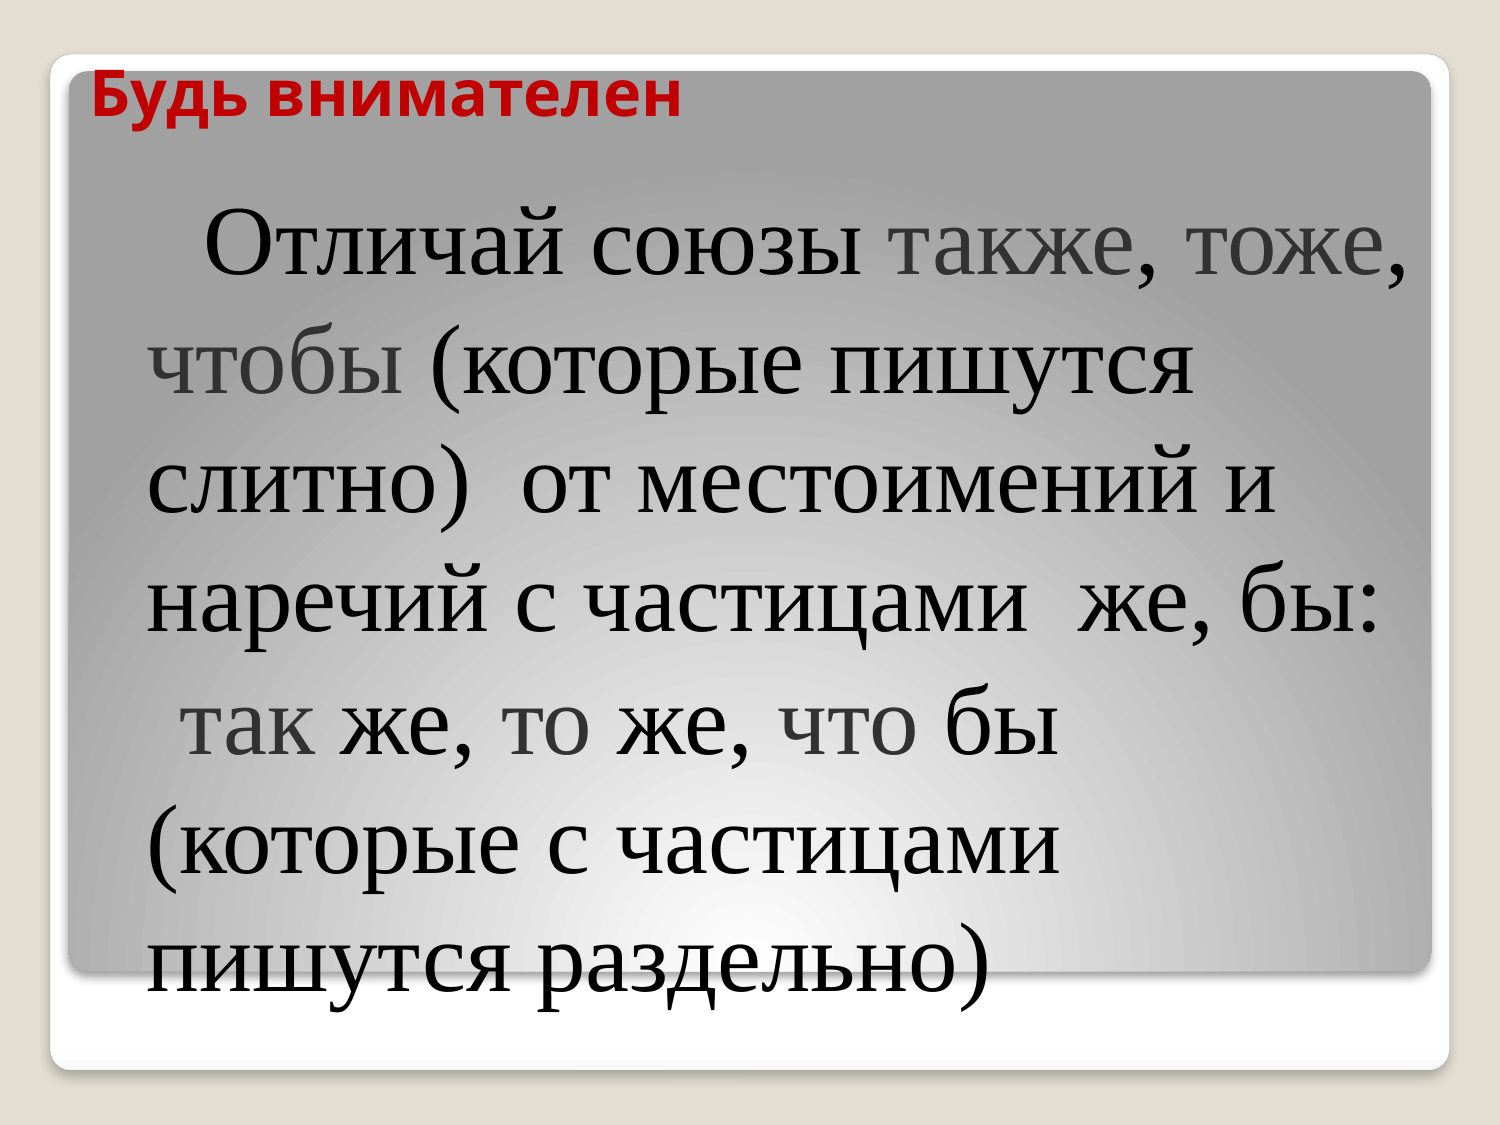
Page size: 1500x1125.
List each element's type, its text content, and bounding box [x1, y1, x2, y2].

list Отличай союзы также, тоже, чтобы (которые пишутся слитно) от местоимений и наречий с частицами же, бы: так же, то же, что бы (которые с частицами пишутся раздельно) [75, 160, 1425, 1035]
title Будь внимателен [75, 45, 1425, 138]
